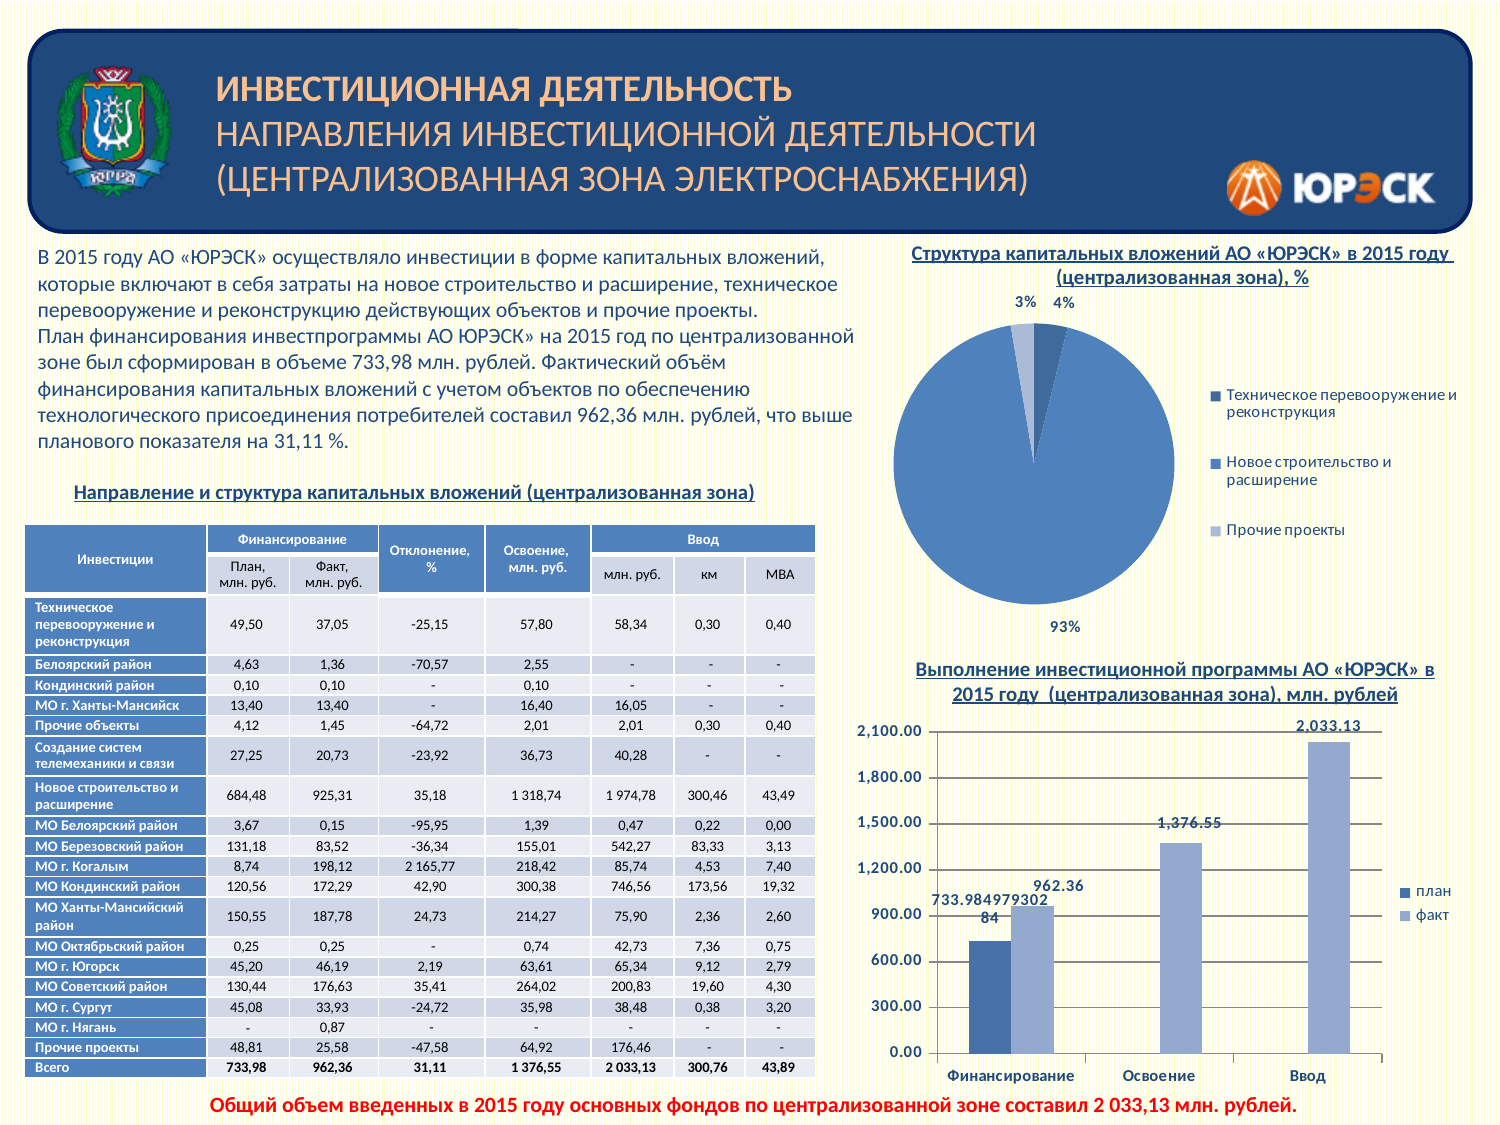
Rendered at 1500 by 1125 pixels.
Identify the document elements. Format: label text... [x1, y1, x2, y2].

table_cell Новое строительство и расширение [25, 777, 206, 815]
table_cell 2,55 [486, 656, 590, 674]
table_cell 38,48 [592, 998, 673, 1017]
table_cell - [379, 1018, 484, 1037]
table_cell - [675, 737, 744, 775]
table_cell 13,40 [290, 696, 378, 715]
table_cell 49,50 [208, 596, 289, 654]
table_cell 4,53 [675, 857, 744, 876]
table_cell 0,40 [746, 596, 815, 654]
text_box Выполнение инвестиционной программы АО «ЮРЭСК» в 2015 году (централизованная зона), млн. рублей [879, 647, 1471, 713]
table_cell 35,41 [379, 978, 484, 996]
table_cell 1 318,74 [486, 777, 590, 815]
table_cell 3,20 [746, 998, 815, 1017]
table_cell 9,12 [675, 958, 744, 976]
table_cell 45,20 [208, 958, 289, 976]
table_cell - [746, 676, 815, 694]
table_cell 1 376,55 [486, 1059, 590, 1077]
table_cell - [592, 1018, 673, 1037]
table_cell 0,22 [675, 817, 744, 835]
table_cell 0,00 [746, 817, 815, 835]
table_cell 0,40 [746, 716, 815, 735]
table_cell 3,13 [746, 837, 815, 855]
table_cell 0,10 [290, 676, 378, 694]
table_cell 0,25 [208, 938, 289, 956]
table_cell Белоярский район [25, 656, 206, 674]
table_cell 2,79 [746, 958, 815, 976]
table_cell 1,36 [290, 656, 378, 674]
table_cell - [592, 656, 673, 674]
table_cell 264,02 [486, 978, 590, 996]
table_cell 2,01 [592, 716, 673, 735]
table_cell 24,73 [379, 898, 484, 936]
table_cell 176,63 [290, 978, 378, 996]
table_cell МО Октябрьский район [25, 938, 206, 956]
table_cell План, млн. руб. [208, 557, 289, 594]
table_cell -24,72 [379, 998, 484, 1017]
table_cell 27,25 [208, 737, 289, 775]
text_box Структура капитальных вложений АО «ЮРЭСК» в 2015 году (централизованная зона), % [869, 231, 1496, 297]
table_cell 962,36 [290, 1059, 378, 1077]
table_cell МВА [746, 557, 815, 594]
table_cell 130,44 [208, 978, 289, 996]
table_cell 0,75 [746, 938, 815, 956]
table_cell 0,10 [486, 676, 590, 694]
table_cell 155,01 [486, 837, 590, 855]
table_cell - [486, 1018, 590, 1037]
table_cell - [746, 696, 815, 715]
picture [56, 64, 172, 199]
table_cell 63,61 [486, 958, 590, 976]
table_cell 83,52 [290, 837, 378, 855]
table_header Отклонение, % [379, 525, 484, 592]
text_box Общий объем введенных в 2015 году основных фондов по централизованной зоне составил 2 033,13 млн. рублей. [8, 1083, 1500, 1125]
table_cell 37,05 [290, 596, 378, 654]
table_cell -64,72 [379, 716, 484, 735]
table_cell Техническое перевооружение и реконструкция [25, 598, 206, 654]
table_cell Прочие проекты [25, 1038, 206, 1057]
table_cell 0,30 [675, 596, 744, 654]
table_cell - [746, 1018, 815, 1037]
table_cell 0,74 [486, 938, 590, 956]
table_cell 13,40 [208, 696, 289, 715]
text_box В 2015 году АО «ЮРЭСК» осуществляло инвестиции в форме капитальных вложений, которые включают в себя затраты на новое строительство и расширение, техническое перевооружение и реконструкцию действующих объектов и прочие проекты. План финансирования инвестпрограммы АО ЮРЭСК» на 2015 год по централизованной зоне был сформирован в объеме 733,98 млн. рублей. Фактический объём финансирования капитальных вложений с учетом объектов по обеспечению технологического присоединения потребителей составил 962,36 млн. рублей, что выше планового показателя на 31,11 %. [22, 235, 897, 461]
table_cell 43,89 [746, 1059, 815, 1077]
table_cell 45,08 [208, 998, 289, 1017]
table_cell 64,92 [486, 1038, 590, 1057]
table_cell 0,47 [592, 817, 673, 835]
table_cell - [746, 737, 815, 775]
table_header Инвестиции [25, 525, 206, 592]
table_cell - [675, 1038, 744, 1057]
table_cell 2,60 [746, 898, 815, 936]
table_cell 131,18 [208, 837, 289, 855]
table_cell 214,27 [486, 898, 590, 936]
table_cell 2 033,13 [592, 1059, 673, 1077]
table_cell 2 165,77 [379, 857, 484, 876]
table_cell 58,34 [592, 596, 673, 654]
table_cell - [379, 676, 484, 694]
table_cell 75,90 [592, 898, 673, 936]
table_cell 187,78 [290, 898, 378, 936]
table_cell Прочие объекты [25, 716, 206, 735]
table_cell 1 974,78 [592, 777, 673, 815]
table_cell - [675, 1018, 744, 1037]
table_cell 4,63 [208, 656, 289, 674]
table_cell 4,12 [208, 716, 289, 735]
table_cell -95,95 [379, 817, 484, 835]
text_box Инвестиционная деятельность Направления инвестиционной деятельности (централизованная зона электроснабжения) [27, 28, 1473, 234]
text_box [0, 0, 1500, 1125]
table_cell - [675, 696, 744, 715]
table_cell 746,56 [592, 877, 673, 896]
table_cell 542,27 [592, 837, 673, 855]
table_cell 2,01 [486, 716, 590, 735]
table_cell 198,12 [290, 857, 378, 876]
table_cell 2,36 [675, 898, 744, 936]
table_cell - [592, 676, 673, 694]
table_cell МО Кондинский район [25, 877, 206, 896]
table_cell 83,33 [675, 837, 744, 855]
table_cell 0,25 [290, 938, 378, 956]
table_cell Всего [25, 1059, 206, 1077]
table_cell 57,80 [486, 598, 590, 654]
table_cell 1,39 [486, 817, 590, 835]
table_cell 19,32 [746, 877, 815, 896]
table_cell -23,92 [379, 737, 484, 775]
table_cell 33,93 [290, 998, 378, 1017]
table_cell МО г. Нягань [25, 1018, 206, 1037]
table_cell 31,11 [379, 1059, 484, 1077]
table_cell 42,73 [592, 938, 673, 956]
table_cell 35,98 [486, 998, 590, 1017]
table_cell 46,19 [290, 958, 378, 976]
table_cell 4,30 [746, 978, 815, 996]
table_cell 25,58 [290, 1038, 378, 1057]
table_cell - [379, 696, 484, 715]
table_cell 48,81 [208, 1038, 289, 1057]
table_cell МО г. Когалым [25, 857, 206, 876]
table_cell - [746, 1038, 815, 1057]
table_cell 40,28 [592, 737, 673, 775]
table_cell 36,73 [486, 737, 590, 775]
chart [844, 715, 1471, 1094]
table_cell 0,87 [290, 1018, 378, 1037]
picture [1226, 160, 1436, 216]
table_cell 0,38 [675, 998, 744, 1017]
table_cell 65,34 [592, 958, 673, 976]
table_cell 684,48 [208, 777, 289, 815]
table_cell 300,38 [486, 877, 590, 896]
table_cell - [379, 938, 484, 956]
table_cell - [746, 656, 815, 674]
table_cell 300,76 [675, 1059, 744, 1077]
table_cell 925,31 [290, 777, 378, 815]
table_cell МО Советский район [25, 978, 206, 996]
table_cell 8,74 [208, 857, 289, 876]
text_box Направление и структура капитальных вложений (централизованная зона) [29, 471, 799, 512]
table_cell - [208, 1018, 289, 1037]
table_cell 19,60 [675, 978, 744, 996]
table_cell 20,73 [290, 737, 378, 775]
table_cell 120,56 [208, 877, 289, 896]
table_cell 733,98 [208, 1059, 289, 1077]
table_cell 3,67 [208, 817, 289, 835]
table_cell 200,83 [592, 978, 673, 996]
table_cell 85,74 [592, 857, 673, 876]
table_cell 7,36 [675, 938, 744, 956]
table_cell 35,18 [379, 777, 484, 815]
table_header Освоение, млн. руб. [486, 525, 590, 592]
table_cell -36,34 [379, 837, 484, 855]
table_cell млн. руб. [592, 557, 673, 594]
table_cell км [675, 557, 744, 594]
table_cell -47,58 [379, 1038, 484, 1057]
table_cell 2,19 [379, 958, 484, 976]
table_header Ввод [592, 525, 815, 552]
table_cell 0,15 [290, 817, 378, 835]
table_cell 1,45 [290, 716, 378, 735]
table_cell -25,15 [379, 598, 484, 654]
table_cell МО Белоярский район [25, 817, 206, 835]
chart [867, 290, 1471, 638]
table_cell МО Ханты-Мансийский район [25, 898, 206, 936]
table_cell 150,55 [208, 898, 289, 936]
table_cell 43,49 [746, 777, 815, 815]
table_cell МО г. Ханты-Мансийск [25, 696, 206, 715]
table_cell Факт, млн. руб. [290, 557, 378, 594]
table_cell Создание систем телемеханики и связи [25, 737, 206, 775]
table_cell 176,46 [592, 1038, 673, 1057]
table_cell 0,10 [208, 676, 289, 694]
table_cell 218,42 [486, 857, 590, 876]
table_header Финансирование [208, 525, 378, 552]
table_cell -70,57 [379, 656, 484, 674]
table_cell 7,40 [746, 857, 815, 876]
table_cell - [675, 676, 744, 694]
table_cell 16,40 [486, 696, 590, 715]
table_cell 300,46 [675, 777, 744, 815]
table_cell 172,29 [290, 877, 378, 896]
table_cell МО Березовский район [25, 837, 206, 855]
table_cell 0,30 [675, 716, 744, 735]
table_cell 16,05 [592, 696, 673, 715]
table_cell 42,90 [379, 877, 484, 896]
table_cell - [675, 656, 744, 674]
table_cell МО г. Югорск [25, 958, 206, 976]
table_cell МО г. Сургут [25, 998, 206, 1017]
table_cell 173,56 [675, 877, 744, 896]
table_cell Кондинский район [25, 676, 206, 694]
